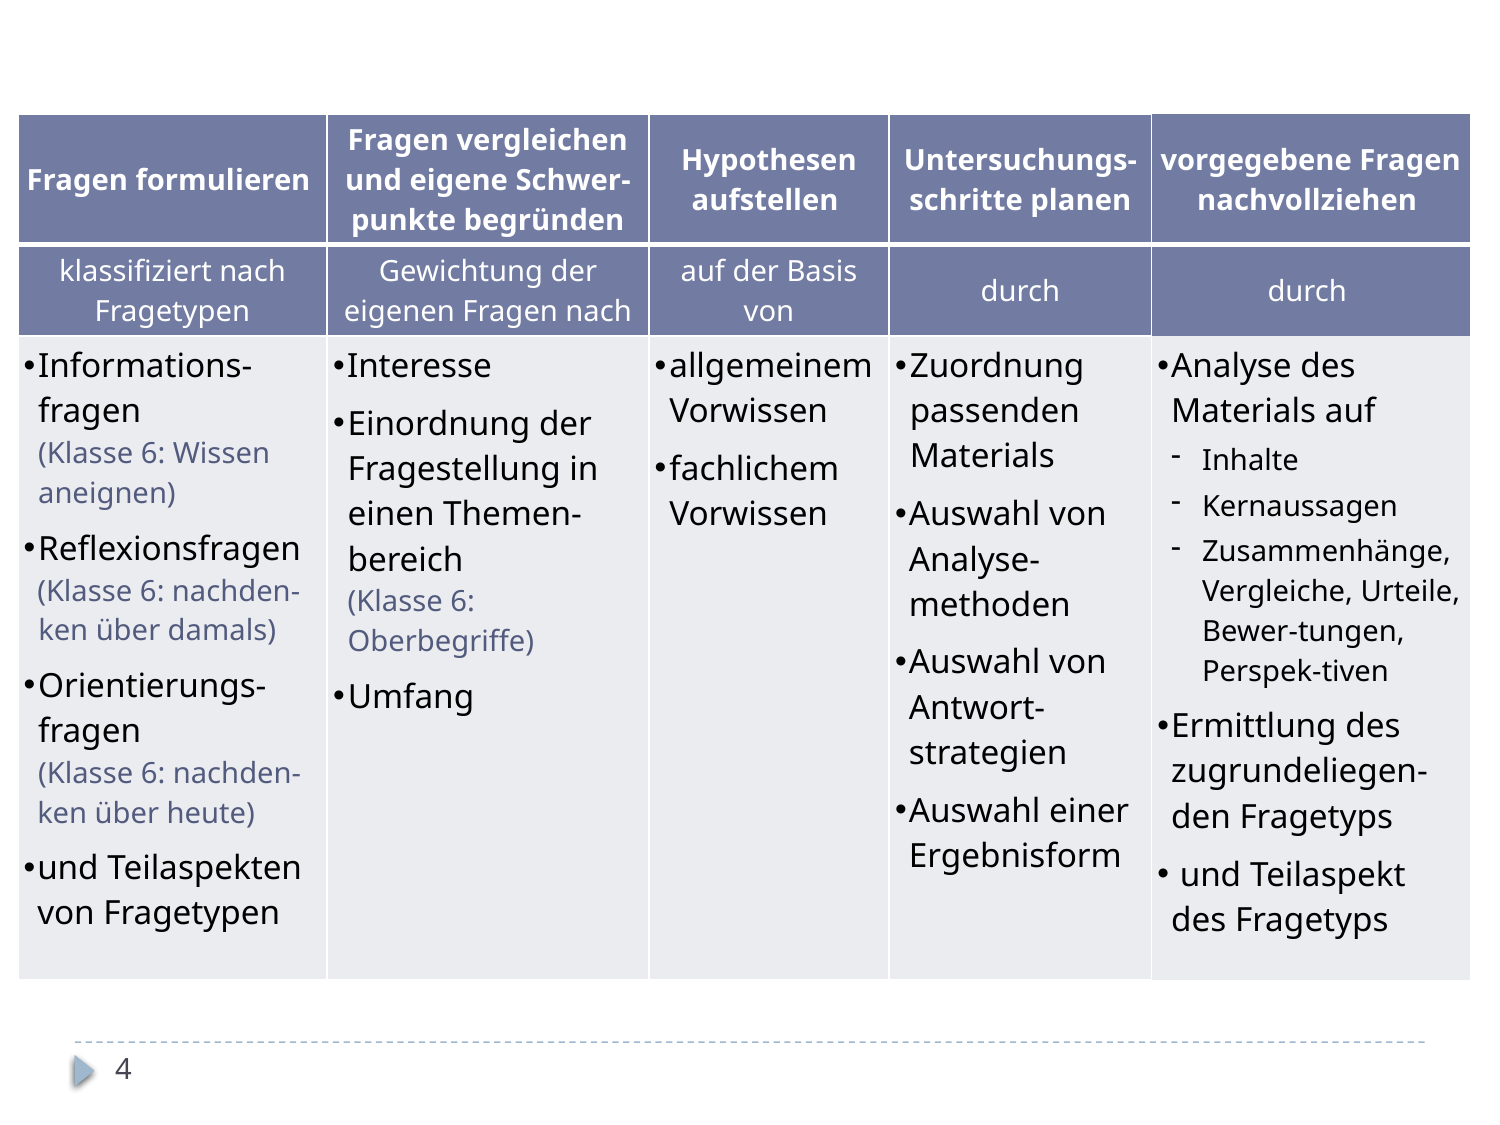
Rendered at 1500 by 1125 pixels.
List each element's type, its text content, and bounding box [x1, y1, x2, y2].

slide_number 4 [100, 1042, 426, 1103]
table_cell durch [890, 247, 1151, 335]
table_header Fragen vergleichen und eigene Schwer-punkte begründen [328, 115, 648, 242]
table_cell Informations-fragen (Klasse 6: Wissen aneignen) Reflexionsfragen (Klasse 6: nachden-ken über damals) Orientierungs-fragen (Klasse 6: nachden-ken über heute) und Teilaspekten von Fragetypen [19, 337, 326, 979]
table_cell Gewichtung der eigenen Fragen nach [328, 247, 648, 335]
table_cell klassifiziert nach Fragetypen [19, 247, 326, 335]
table_cell auf der Basis von [650, 247, 888, 335]
table_cell Analyse des Materials auf Inhalte Kernaussagen Zusammenhänge, Vergleiche, Urteile, Bewer-tungen, Perspek-tiven Ermittlung des zugrundeliegen-den Fragetyps und Teilaspekt des Fragetyps [1152, 336, 1470, 980]
table_cell durch [1152, 247, 1470, 336]
table_cell allgemeinem Vorwissen fachlichem Vorwissen [650, 337, 888, 979]
table_header Untersuchungs-schritte planen [890, 115, 1151, 242]
table_header Hypothesen aufstellen [650, 115, 888, 242]
table_header Fragen formulieren [19, 115, 326, 242]
table_cell Interesse Einordnung der Fragestellung in einen Themen-bereich (Klasse 6: Oberbegriffe) Umfang [328, 337, 648, 979]
table_cell Zuordnung passenden Materials Auswahl von Analyse-methoden Auswahl von Antwort-strategien Auswahl einer Ergebnisform [890, 337, 1151, 979]
table_header vorgegebene Fragen nachvollziehen [1152, 114, 1470, 242]
